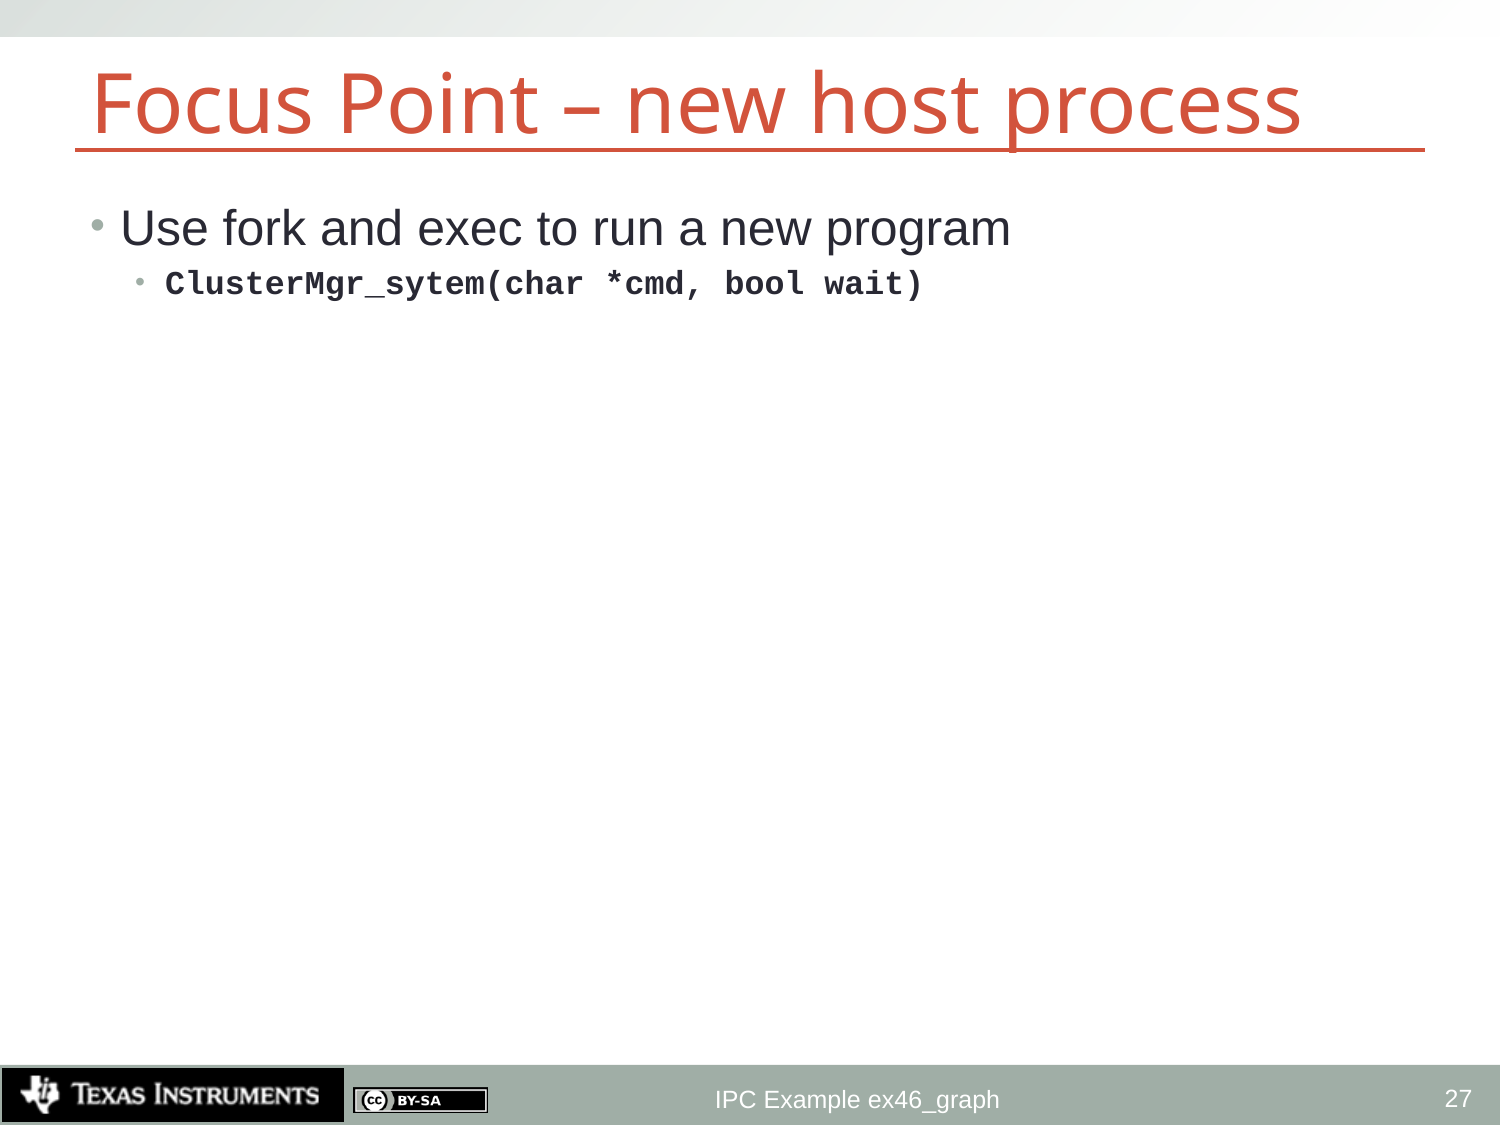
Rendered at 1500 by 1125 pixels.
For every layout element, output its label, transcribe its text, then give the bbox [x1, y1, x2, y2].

title Focus Point – new host process [75, 37, 1425, 163]
list Use fork and exec to run a new program ClusterMgr_sytem(char *cmd, bool wait) [75, 187, 1425, 1050]
picture [353, 1087, 488, 1113]
picture [2, 1068, 344, 1122]
footer IPC Example ex46_graph [699, 1071, 1200, 1125]
slide_number 27 [1400, 1071, 1488, 1125]
